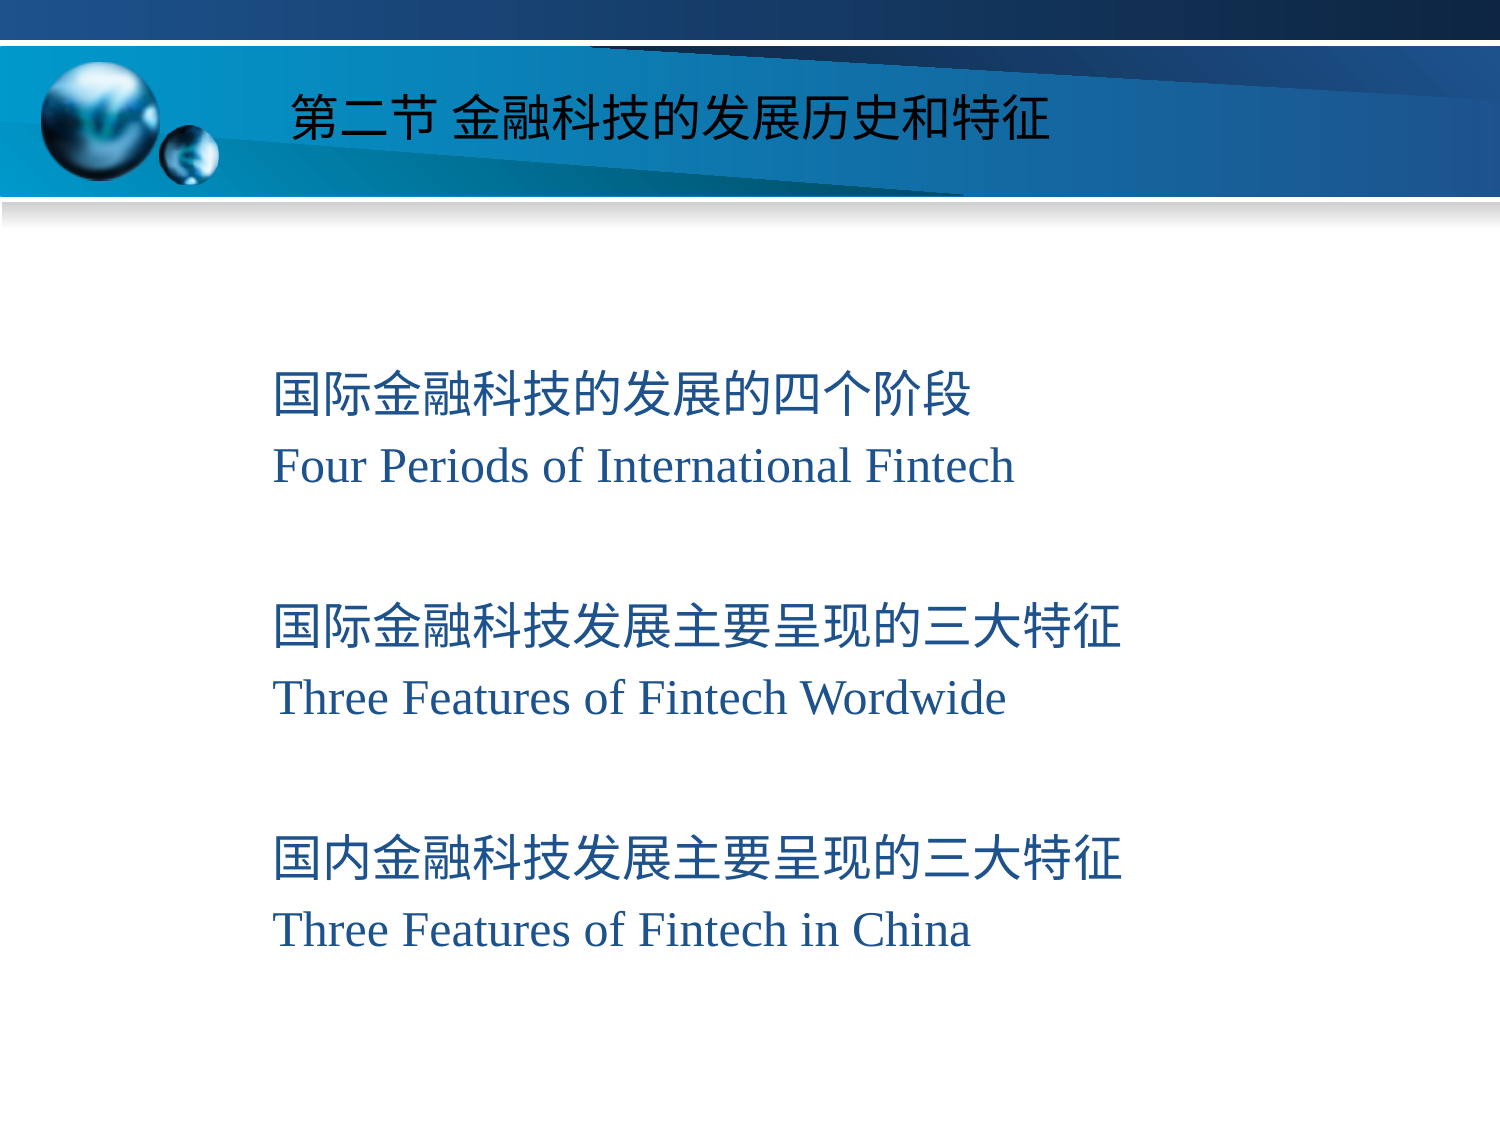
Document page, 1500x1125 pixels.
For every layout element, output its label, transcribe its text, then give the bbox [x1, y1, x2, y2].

text_box 国内金融科技发展主要呈现的三大特征 Three Features of Fintech in China [257, 818, 1380, 964]
text_box 国际金融科技的发展的四个阶段 Four Periods of International Fintech [257, 355, 1380, 500]
picture [42, 63, 159, 180]
picture [160, 126, 218, 184]
text_box 国际金融科技发展主要呈现的三大特征 Three Features of Fintech Wordwide [257, 587, 1380, 732]
title 第二节 金融科技的发展历史和特征 [274, 44, 1363, 188]
